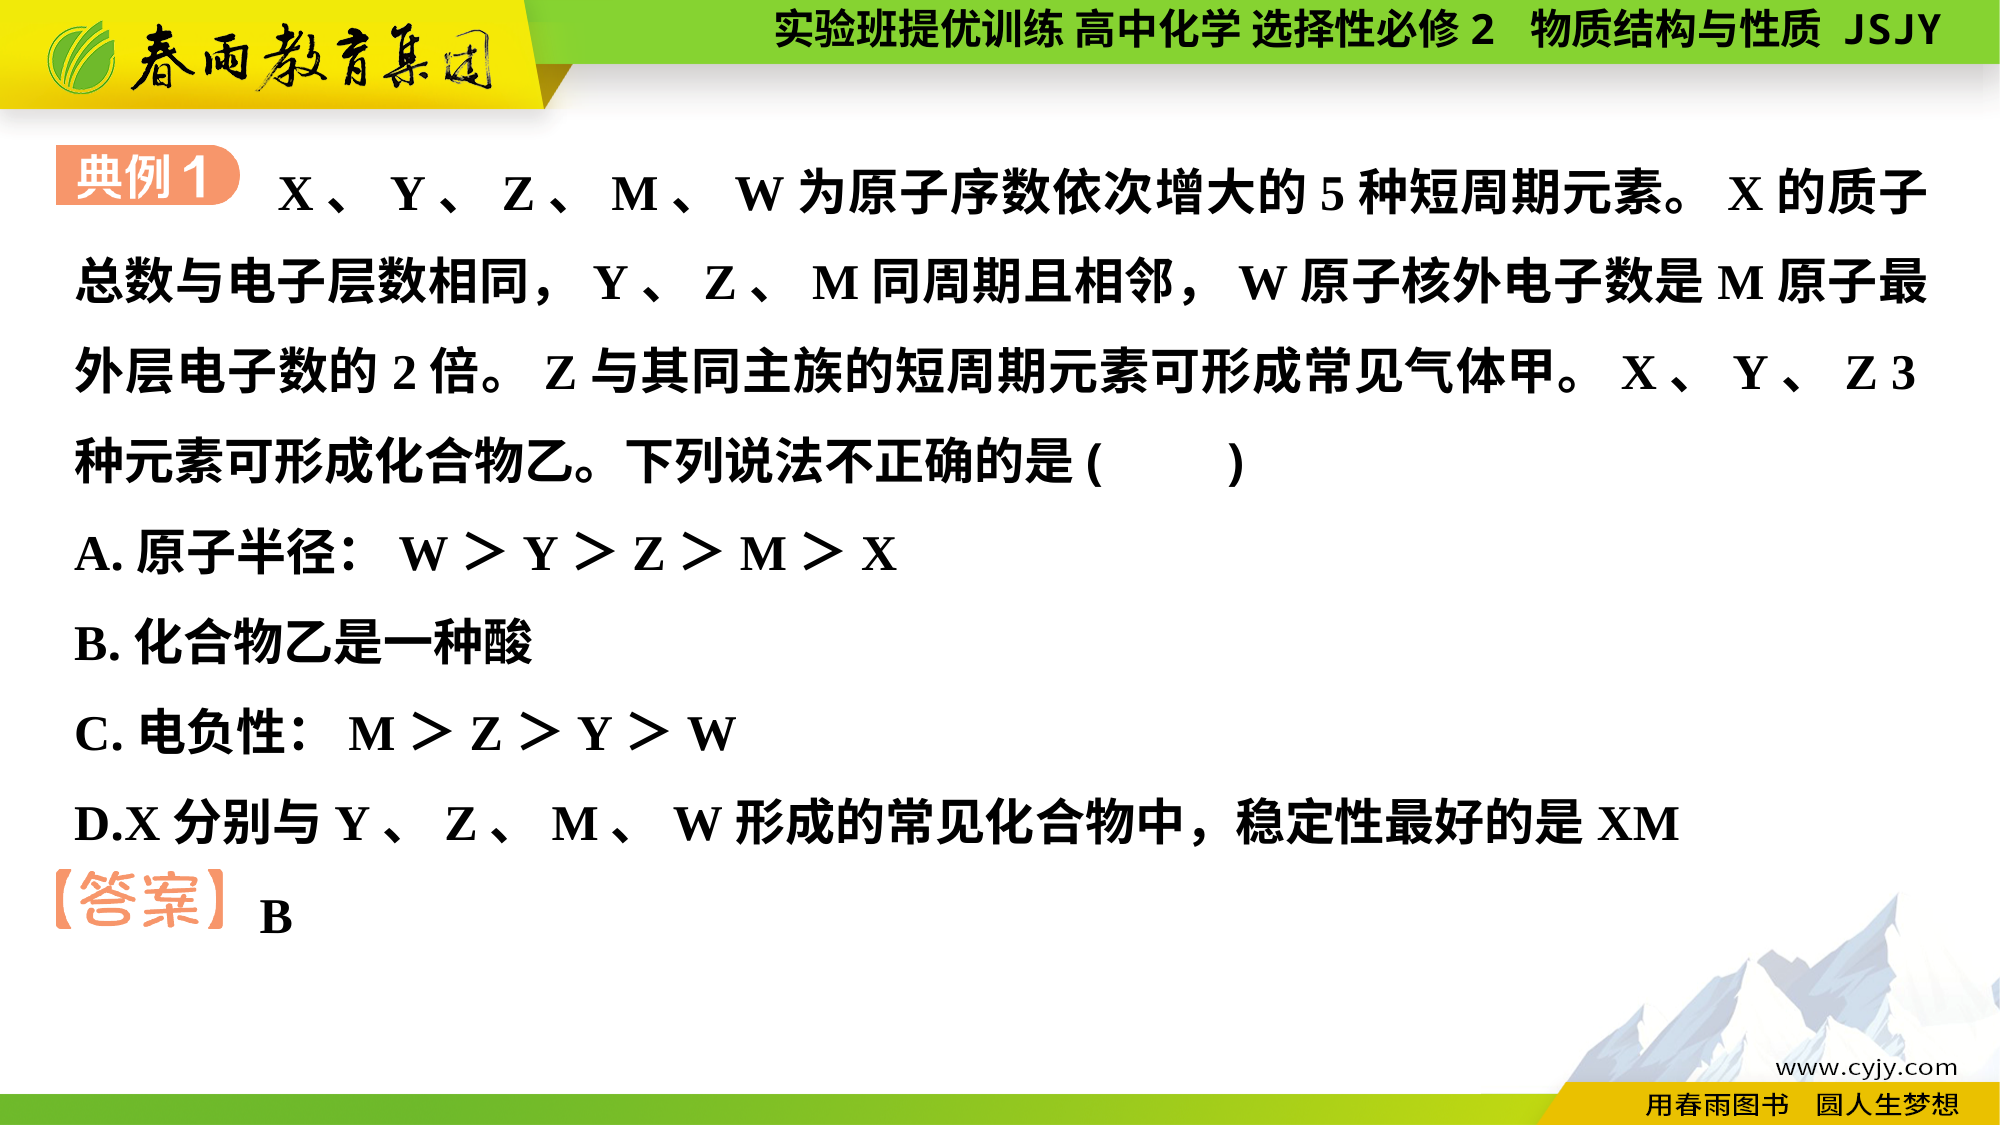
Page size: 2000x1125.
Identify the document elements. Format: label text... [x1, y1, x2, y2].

list X、Y、Z、M、W为原子序数依次增大的5种短周期元素。X的质子总数与电子层数相同，Y、Z、M同周期且相邻，W原子核外电子数是M原子最外层电子数的2倍。Z与其同主族的短周期元素可形成常见气体甲。X、Y、Z 3种元素可形成化合物乙。下列说法不正确的是( ) A.原子半径：W＞Y＞Z＞M＞X B.化合物乙是一种酸 C.电负性：M＞Z＞Y＞W D.X分别与Y、Z、M、W形成的常见化合物中，稳定性最好的是XM [59, 122, 1944, 845]
text_box B [56, 845, 1944, 951]
picture [0, 0, 2000, 1125]
